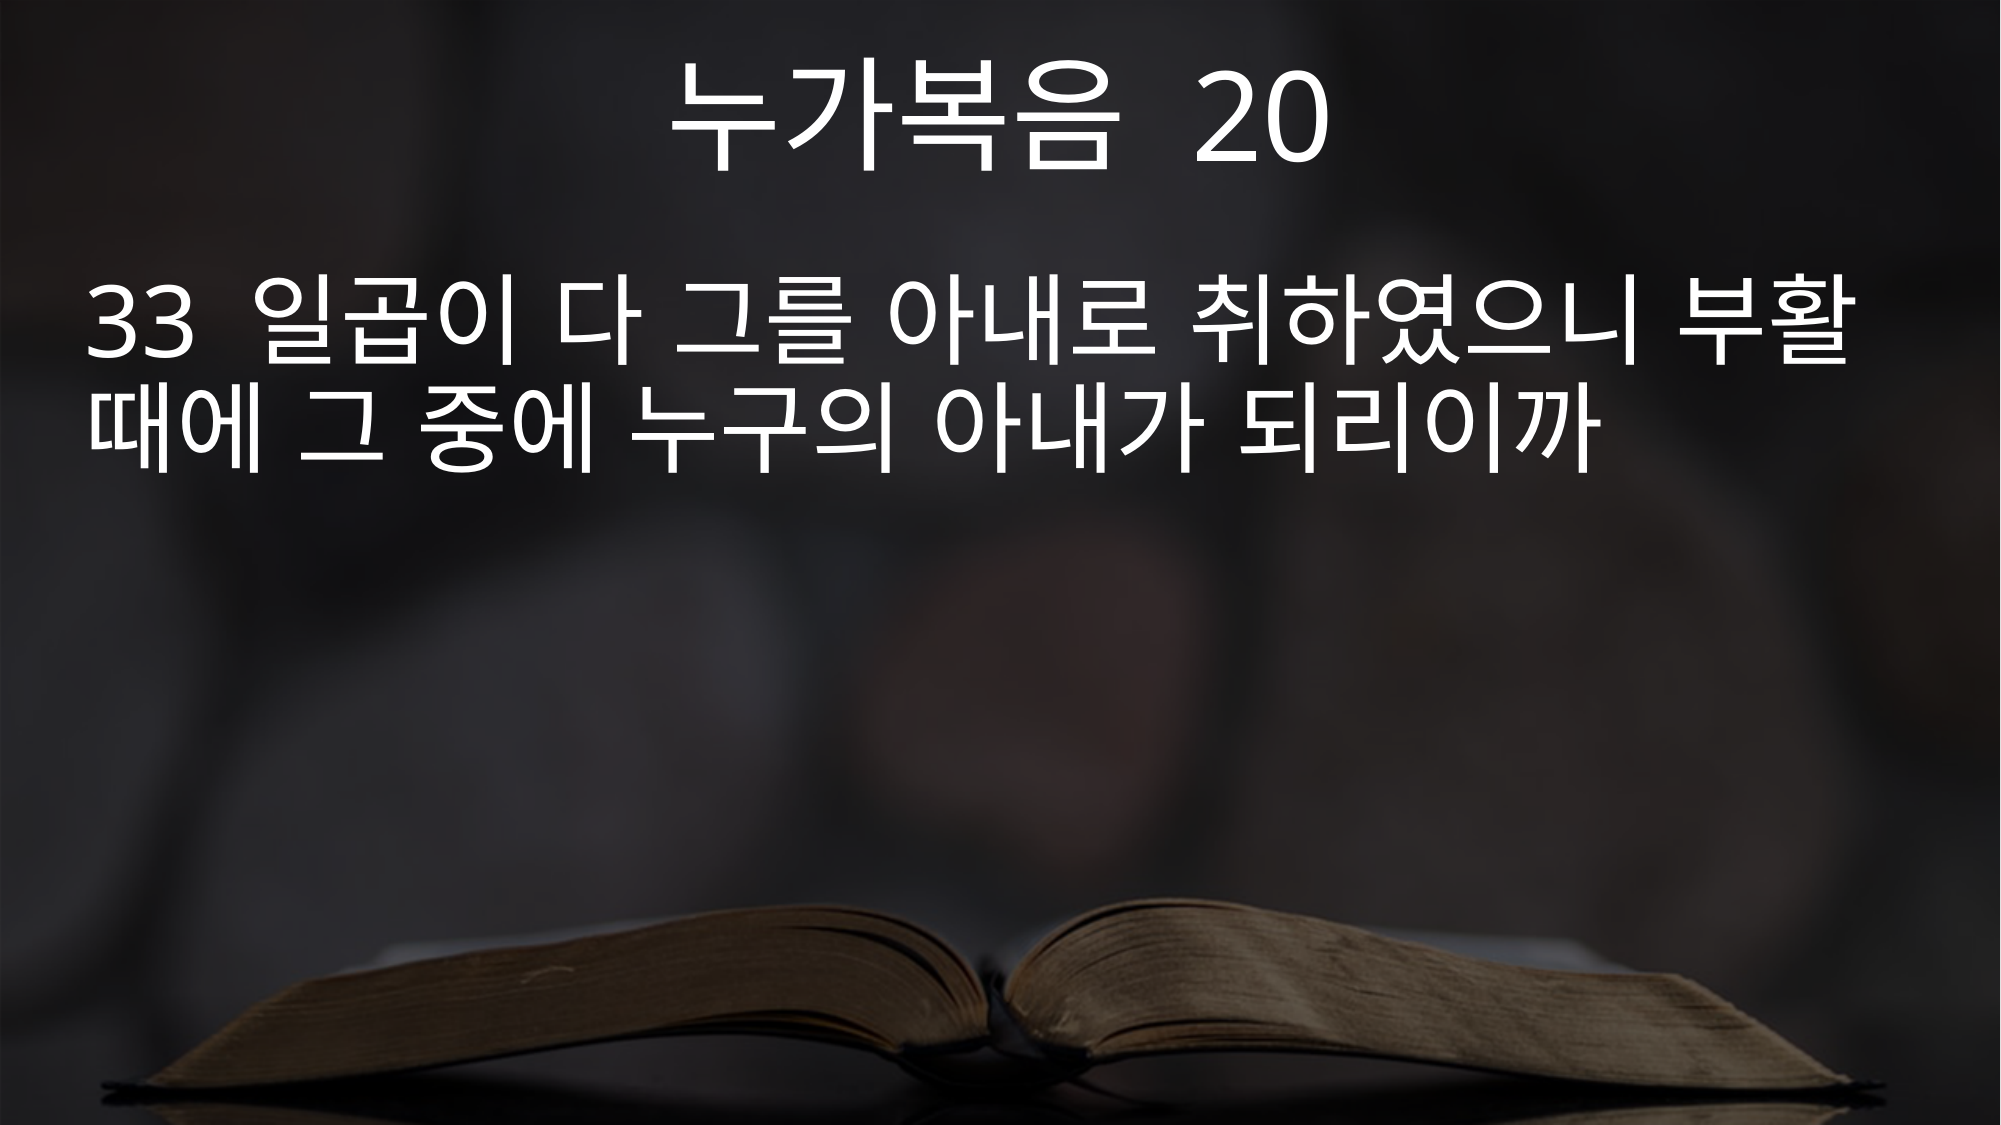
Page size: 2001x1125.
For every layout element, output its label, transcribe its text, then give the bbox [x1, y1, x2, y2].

footer 누가복음 20 [0, 32, 2000, 192]
list 33 일곱이 다 그를 아내로 취하였으니 부활 때에 그 중에 누구의 아내가 되리이까 [69, 263, 1953, 423]
picture [0, 0, 2001, 1125]
